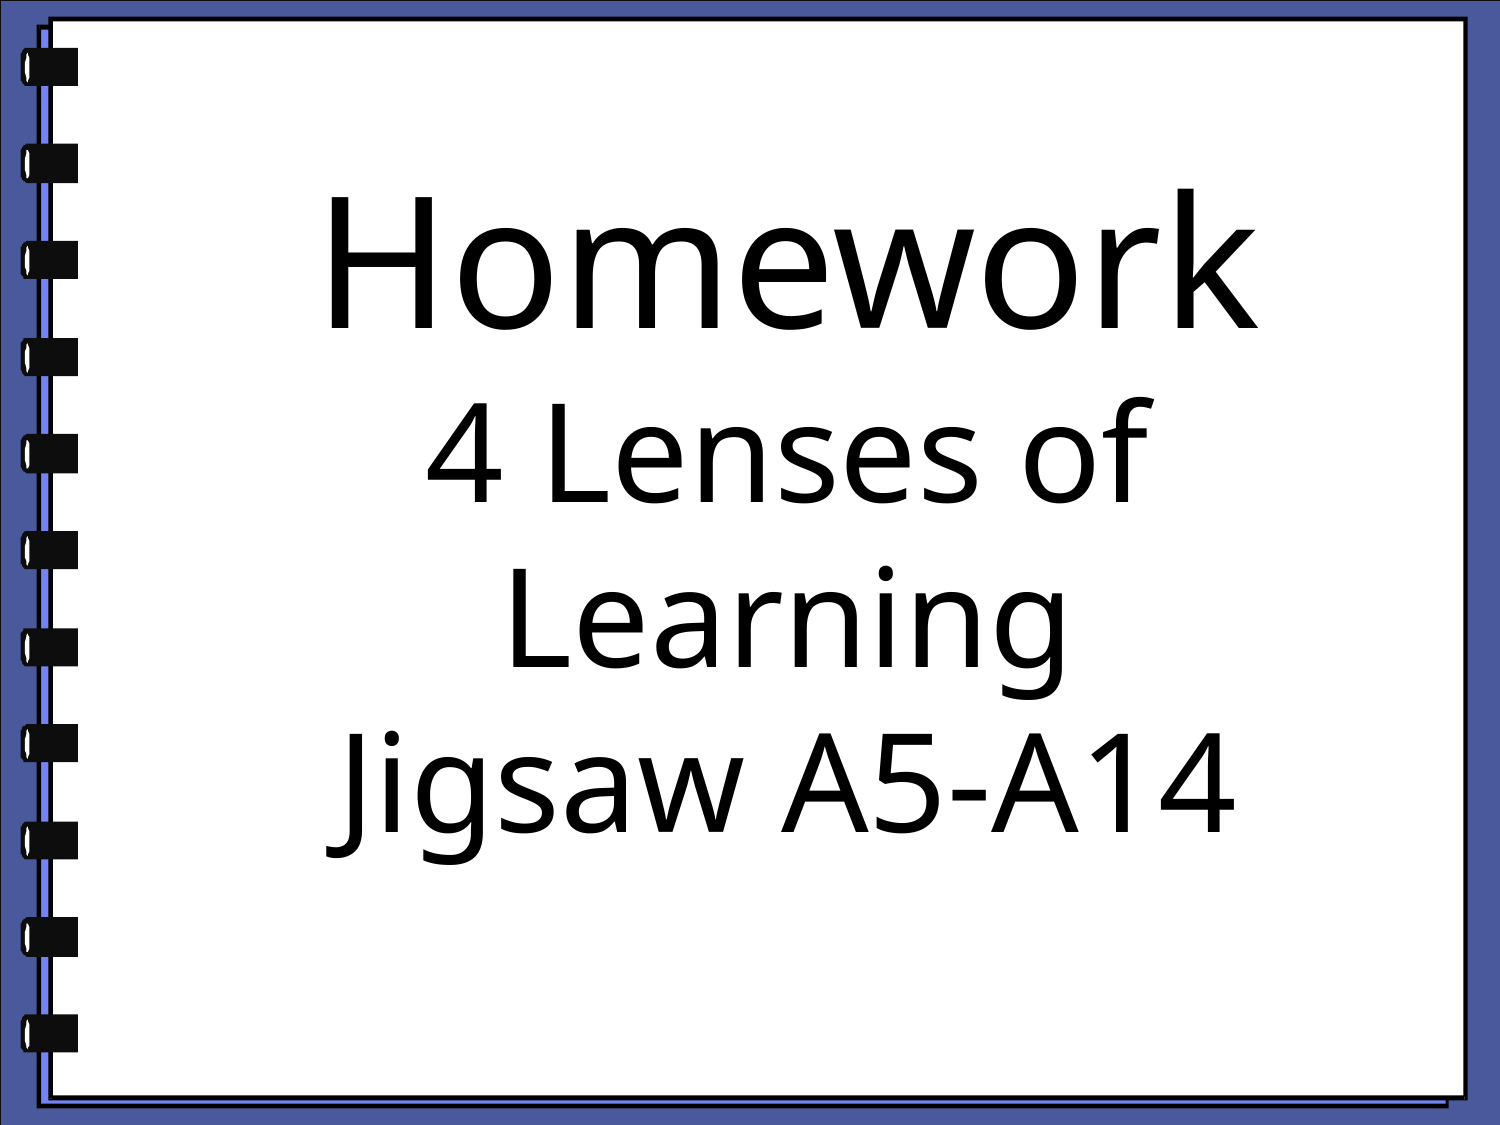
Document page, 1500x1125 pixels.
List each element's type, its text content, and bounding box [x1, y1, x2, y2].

text_box Homework 4 Lenses of Learning Jigsaw A5-A14 [137, 137, 1438, 867]
